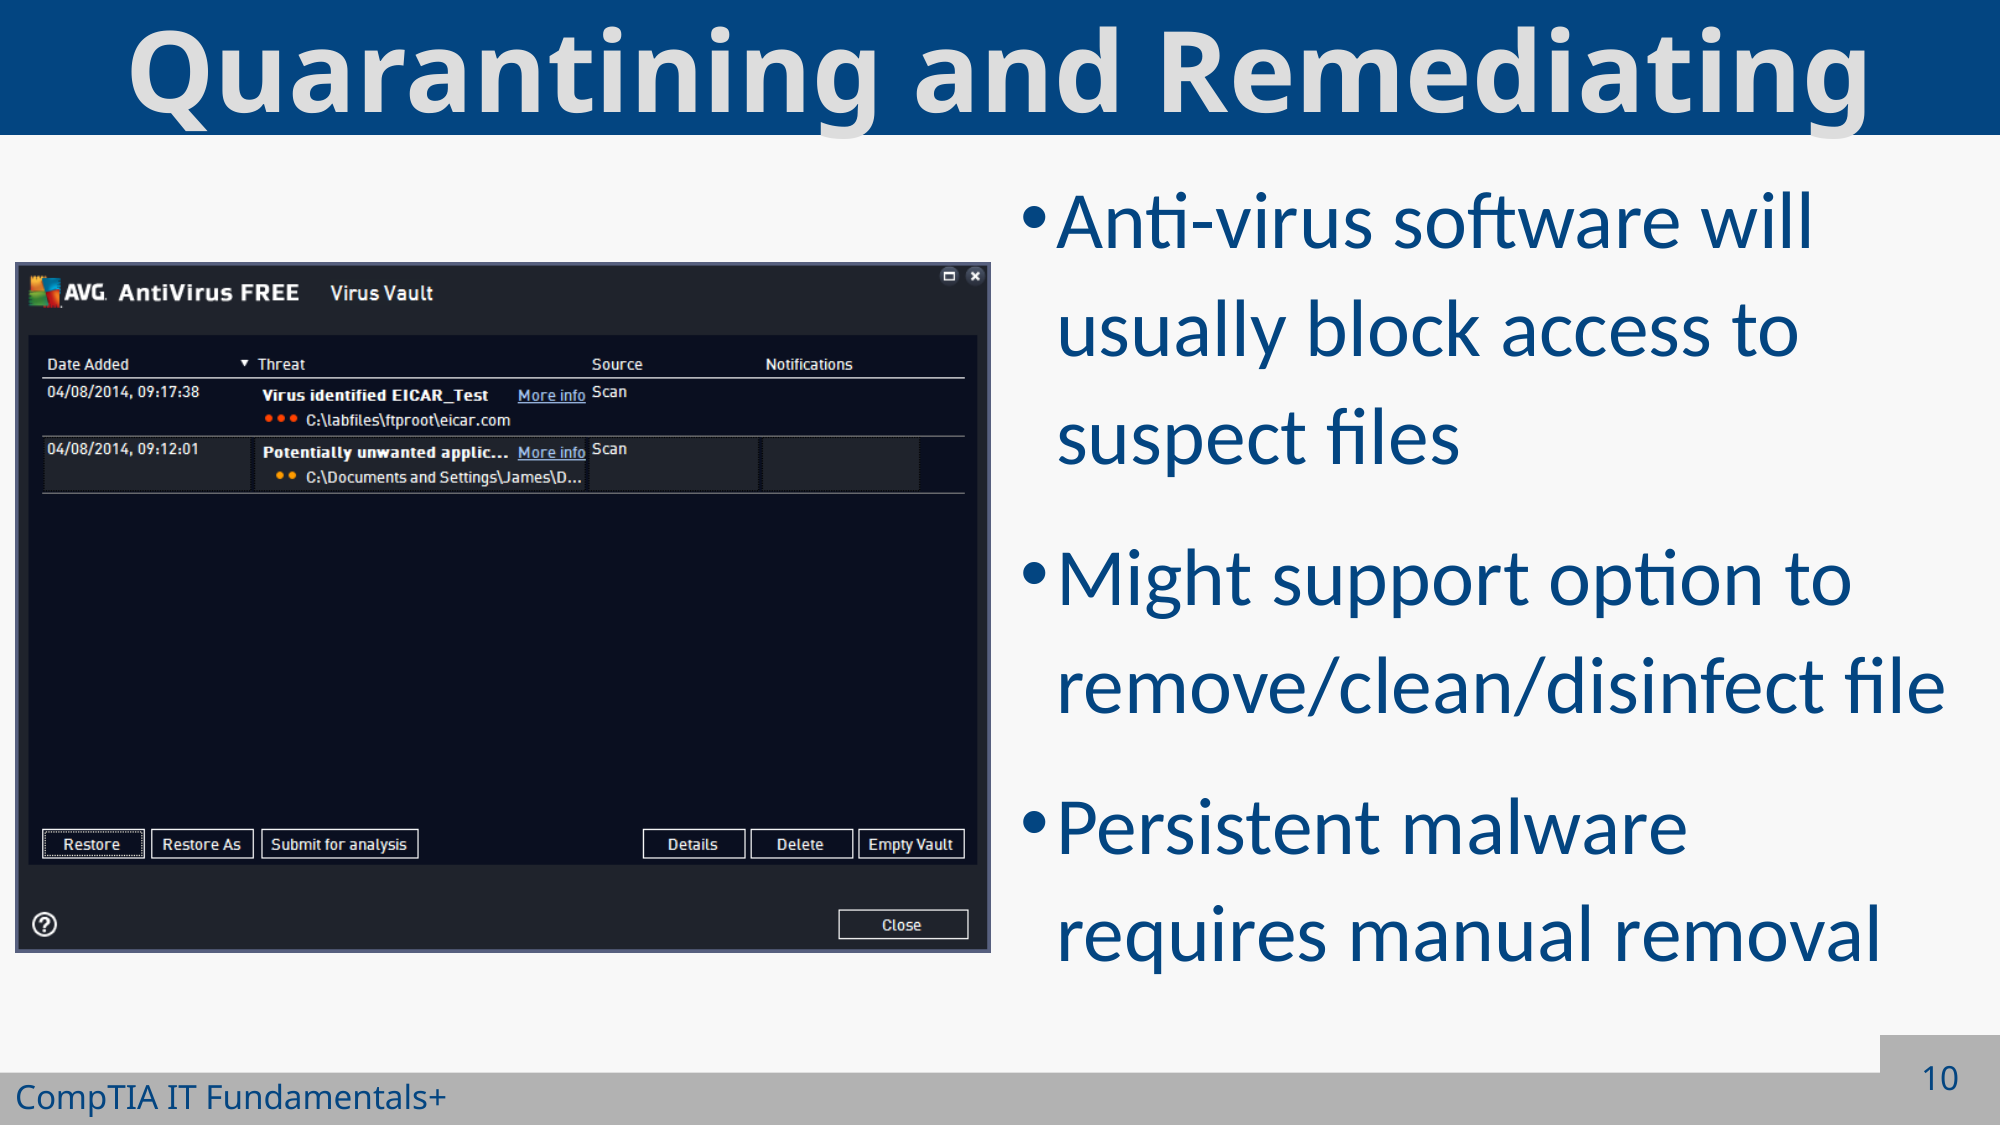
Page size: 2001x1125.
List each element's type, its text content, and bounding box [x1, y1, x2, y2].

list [15, 262, 991, 953]
list Anti-virus software will usually block access to suspect files Might support option to remove/clean/disinfect file Persistent malware requires manual removal [1005, 149, 1980, 1065]
slide_number 10 [1880, 1035, 2000, 1125]
title Quarantining and Remediating [0, 0, 2000, 135]
footer CompTIA IT Fundamentals+ [0, 1072, 1880, 1125]
